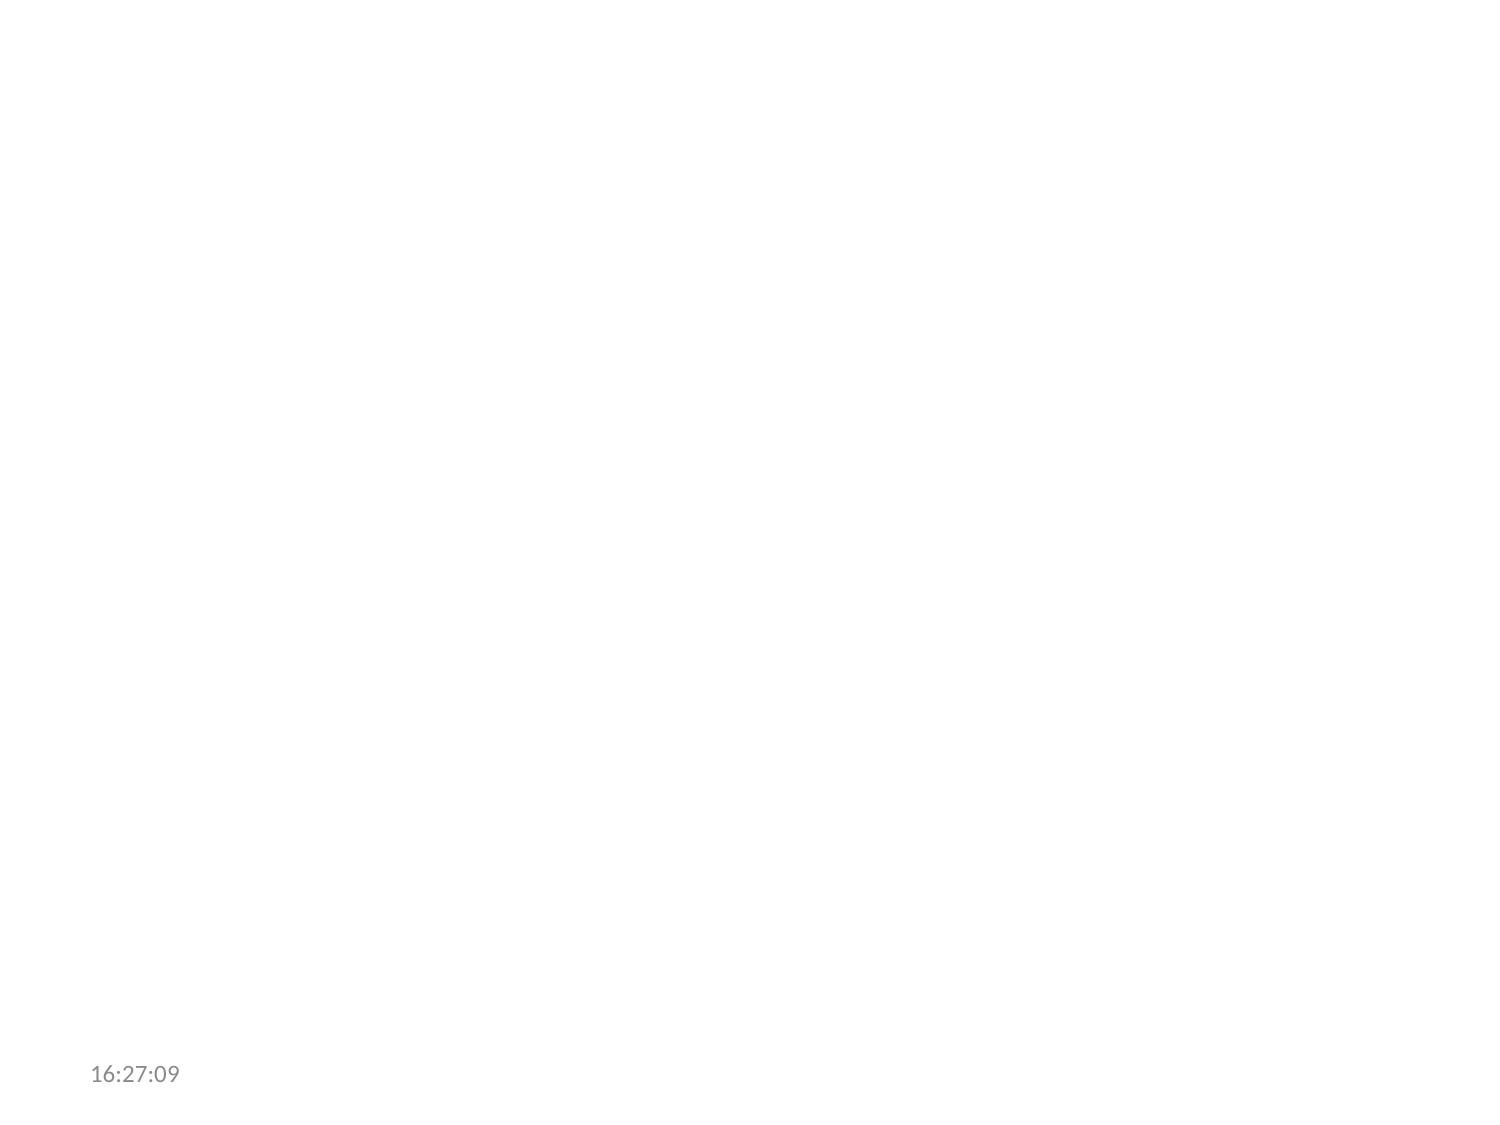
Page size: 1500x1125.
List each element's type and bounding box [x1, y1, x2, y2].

slide_number [75, 1042, 425, 1103]
